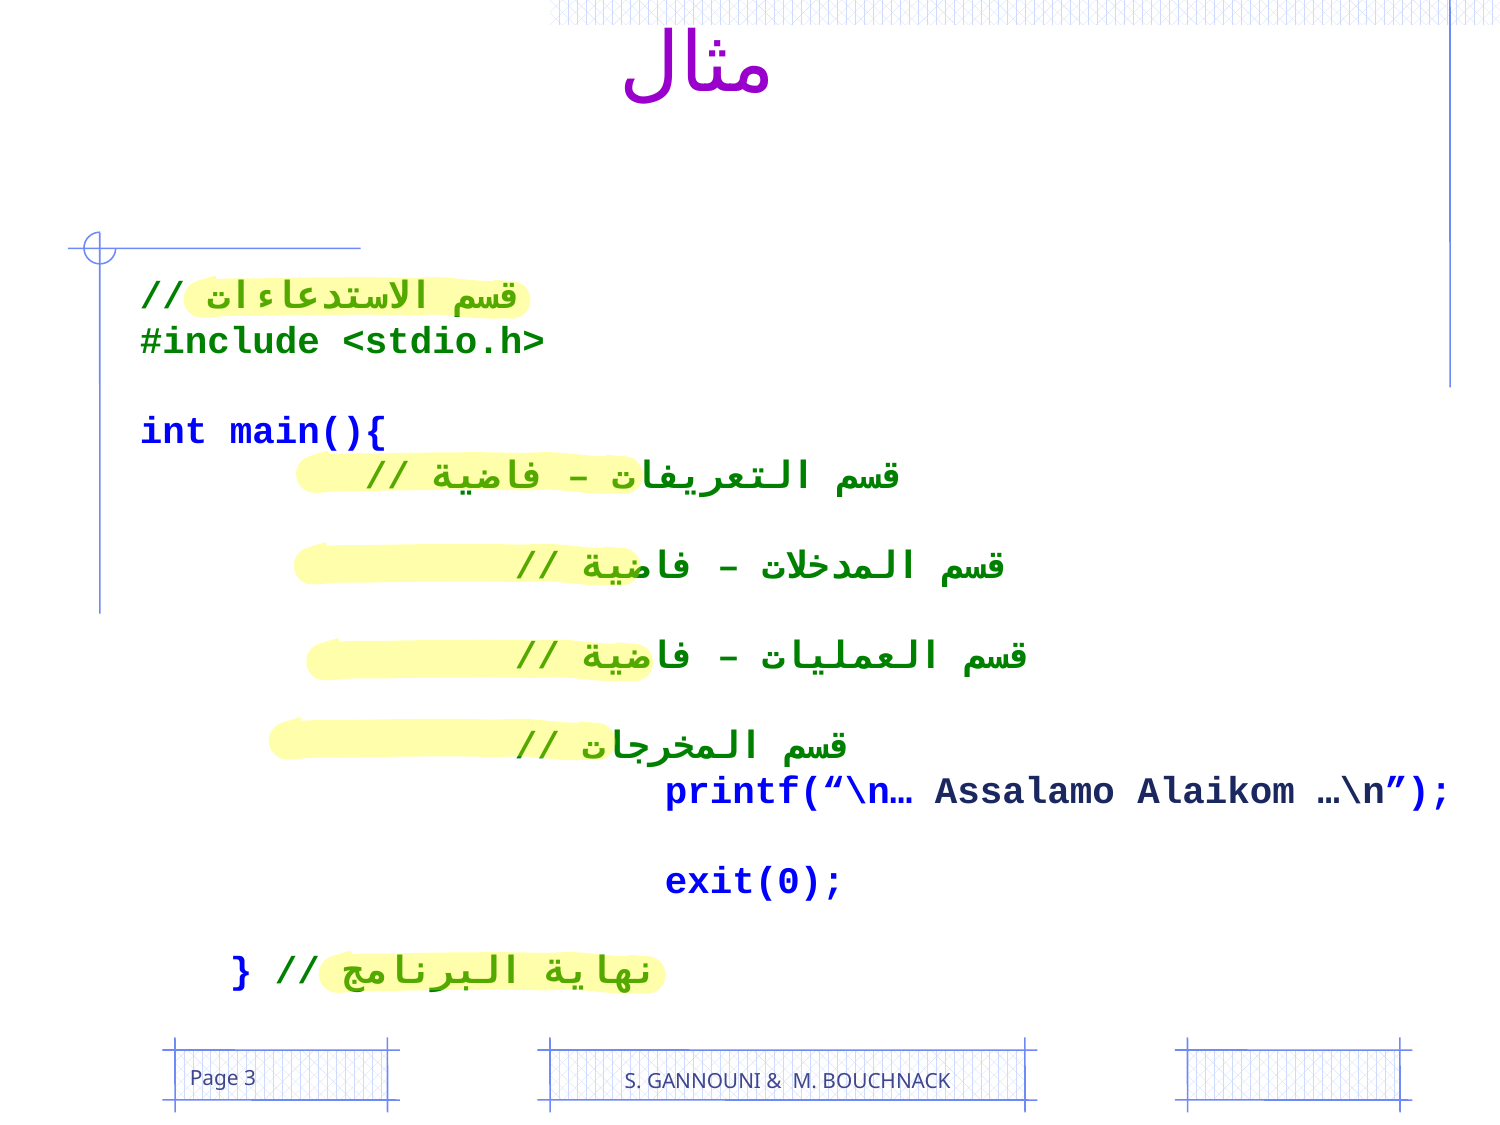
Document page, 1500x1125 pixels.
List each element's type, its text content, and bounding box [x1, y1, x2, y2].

footer S. GANNOUNI & M. BOUCHNACK [549, 1024, 1026, 1101]
text_box مثال [99, 0, 1295, 116]
slide_number Page 3 [174, 1044, 488, 1101]
text_box // قسم الاستدعاءات #include <stdio.h> int main(){ // قسم التعريفات – فاضية // قسم المدخلات – فاضية // قسم العمليات – فاضية // قسم المخرجات printf(“\n… Assalamo Alaikom …\n”); exit(0); } // نهاية البرنامج [124, 218, 1475, 1044]
